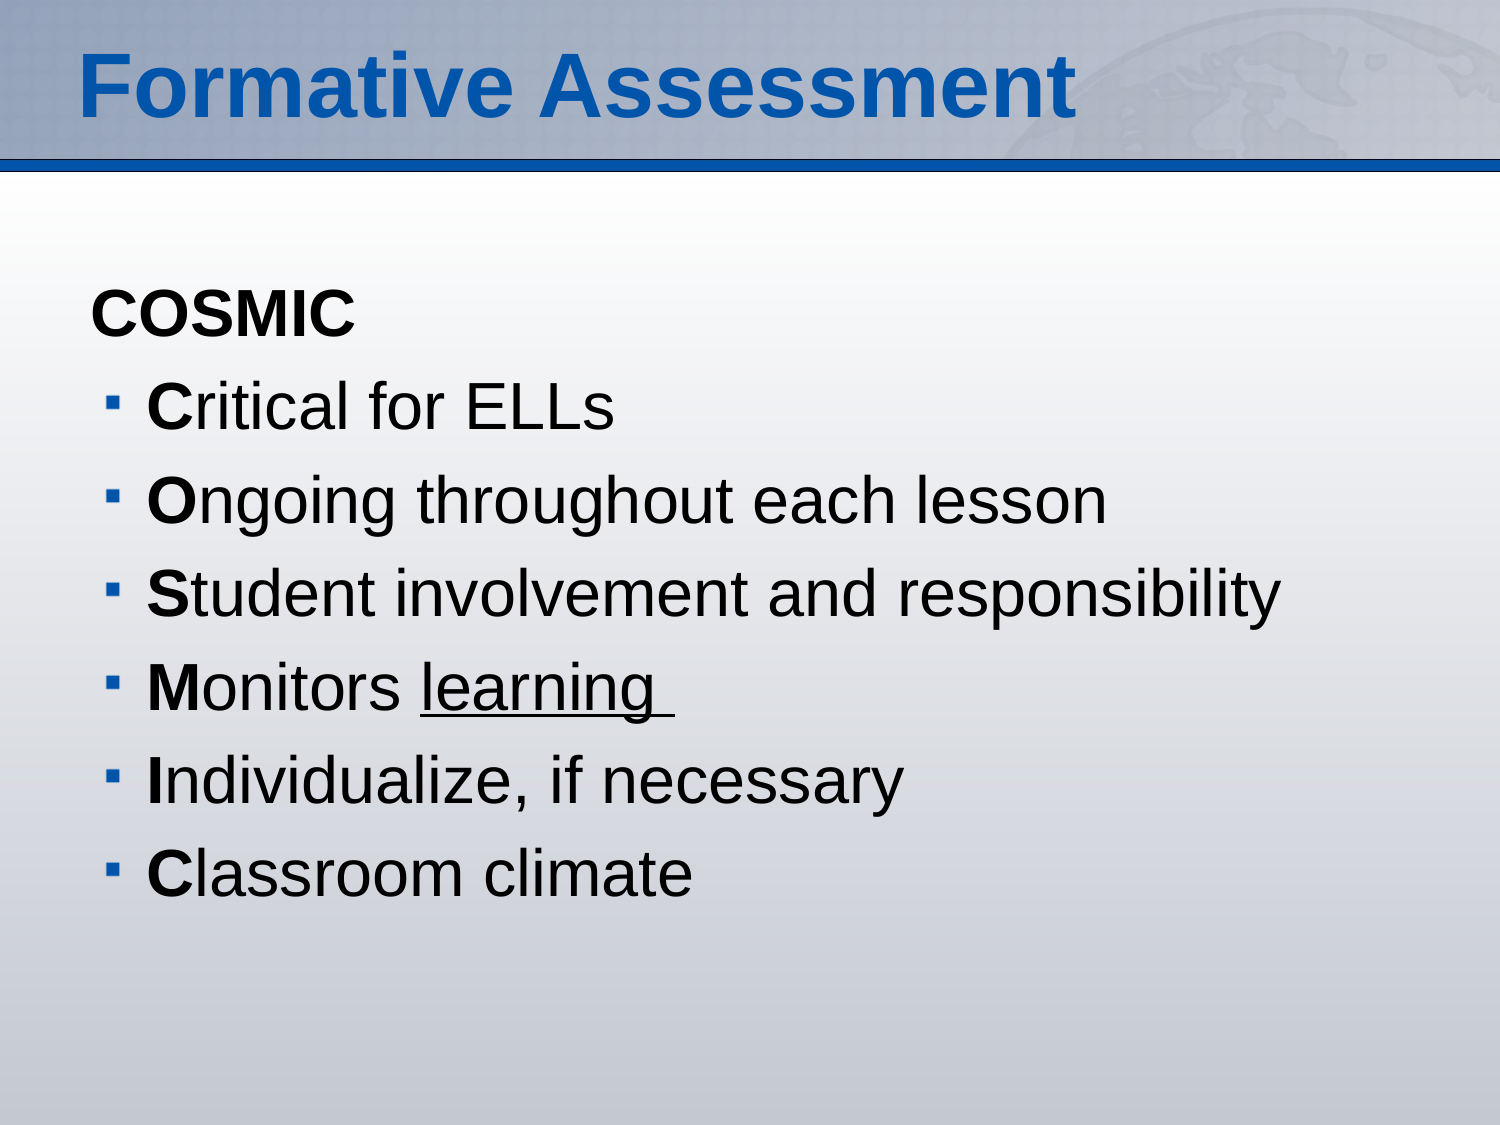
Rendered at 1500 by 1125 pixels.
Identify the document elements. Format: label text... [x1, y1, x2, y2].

picture [0, 0, 1500, 1125]
list COSMIC Critical for ELLs Ongoing throughout each lesson Student involvement and responsibility Monitors learning Individualize, if necessary Classroom climate [74, 262, 1426, 1006]
title Formative Assessment [62, 0, 1413, 176]
